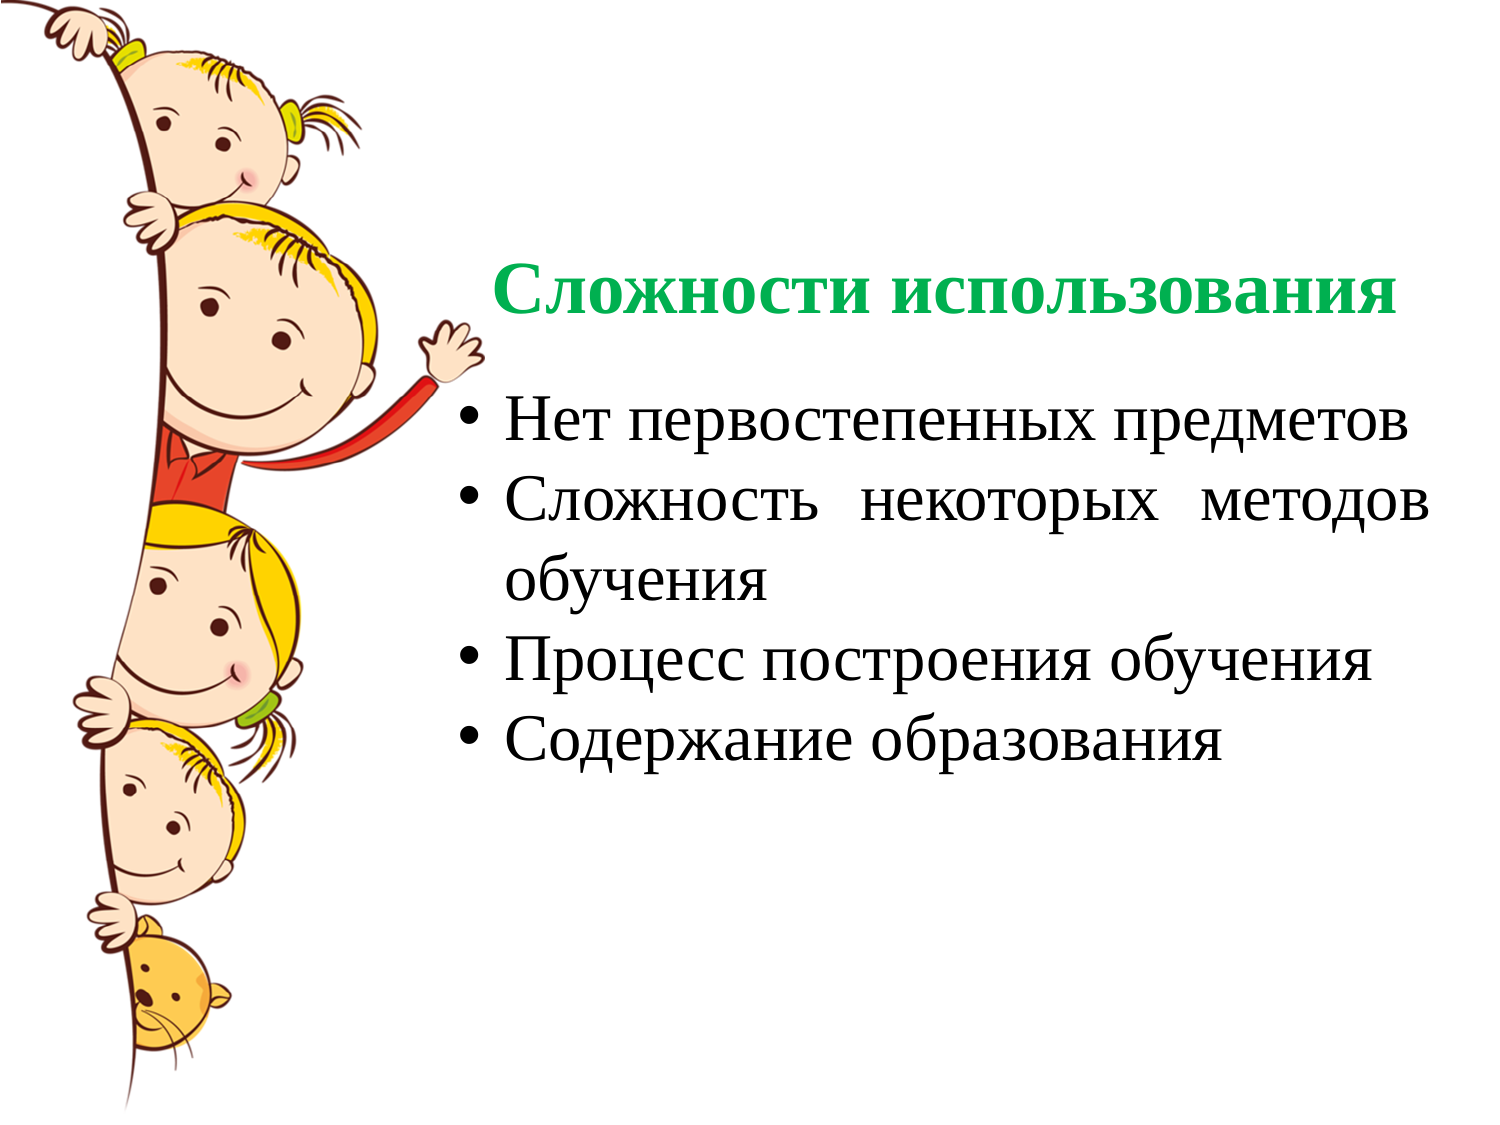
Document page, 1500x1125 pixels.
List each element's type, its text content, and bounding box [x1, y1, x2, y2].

picture [0, 0, 1500, 1125]
text_box Сложности использования Нет первостепенных предметов Сложность некоторых методов обучения Процесс построения обучения Содержание образования [442, 231, 1447, 872]
